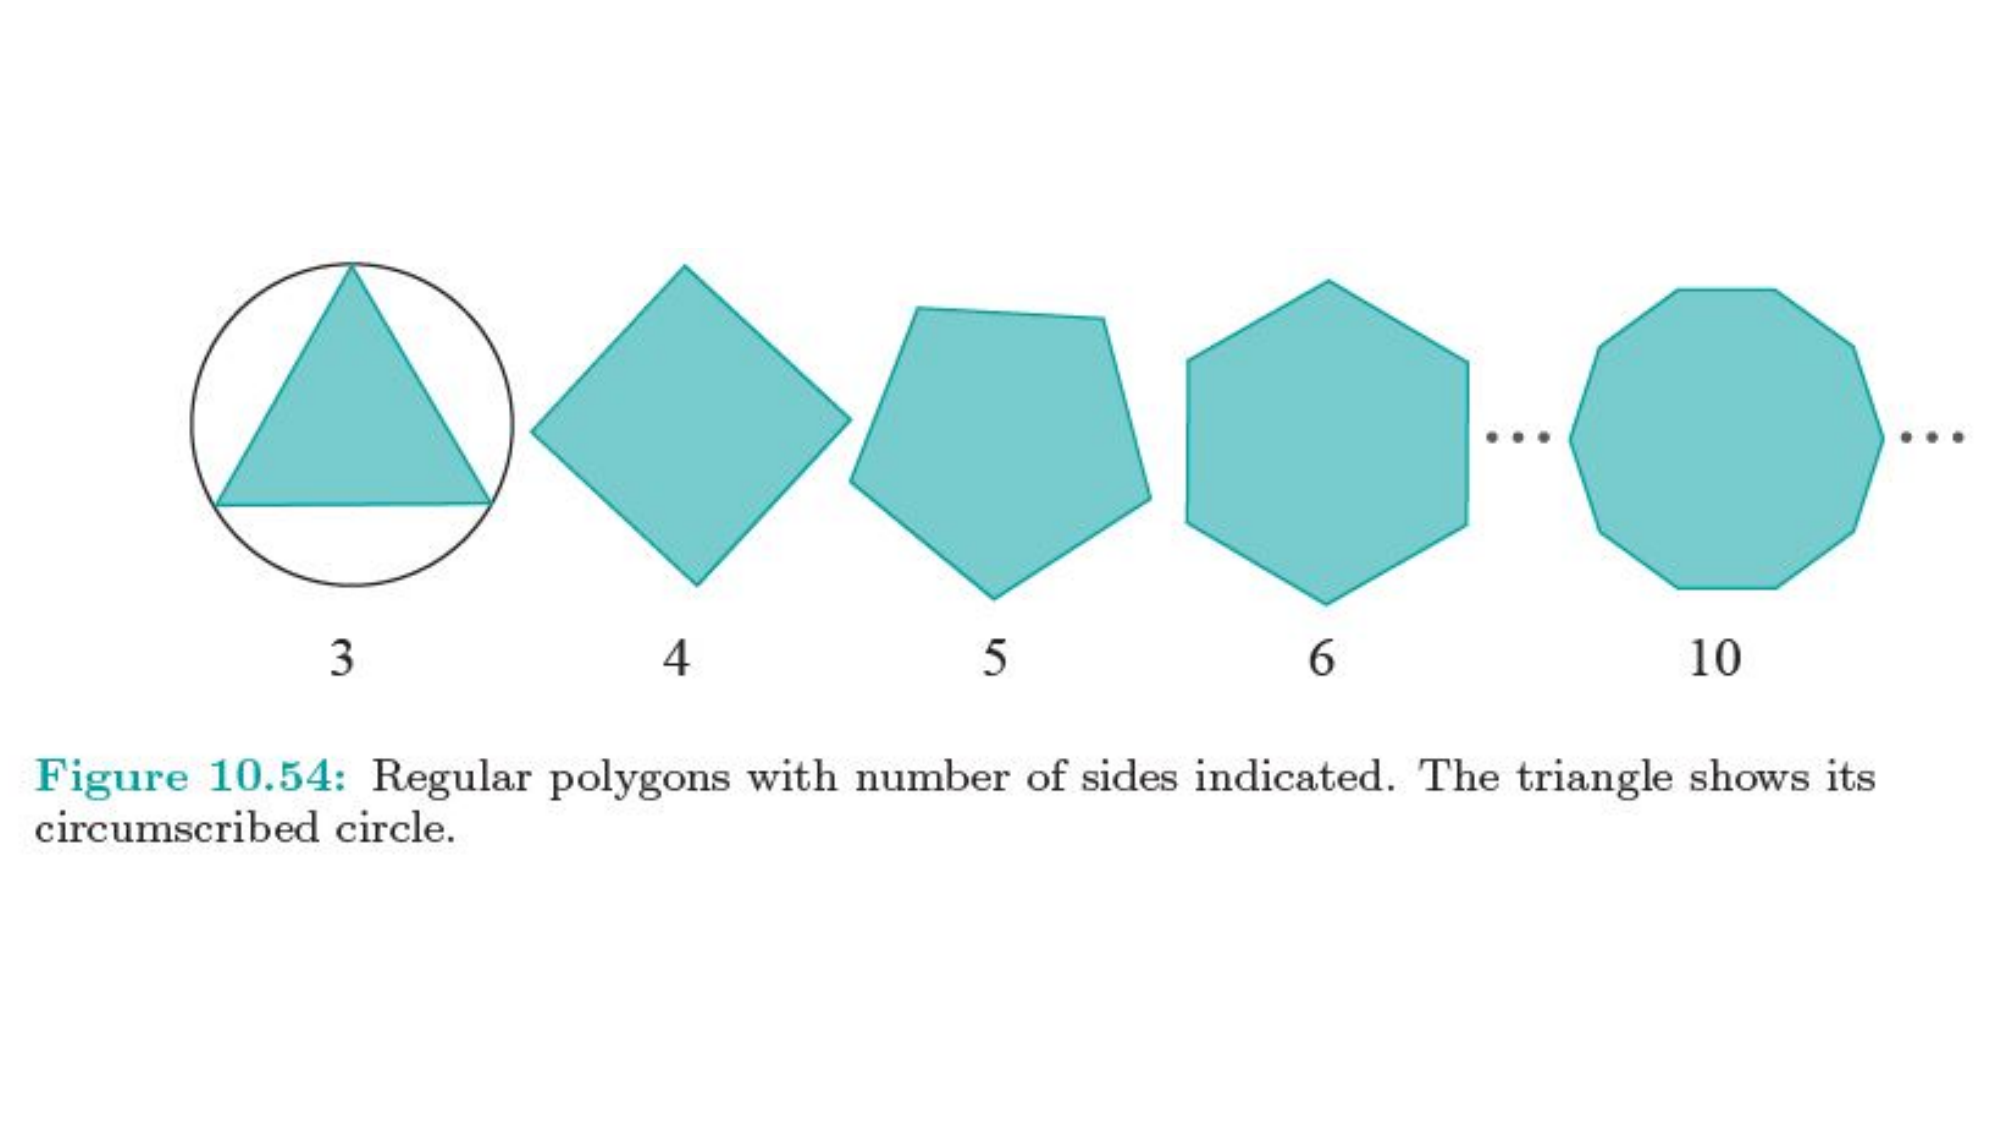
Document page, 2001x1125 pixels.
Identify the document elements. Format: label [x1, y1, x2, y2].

picture [0, 248, 2000, 877]
